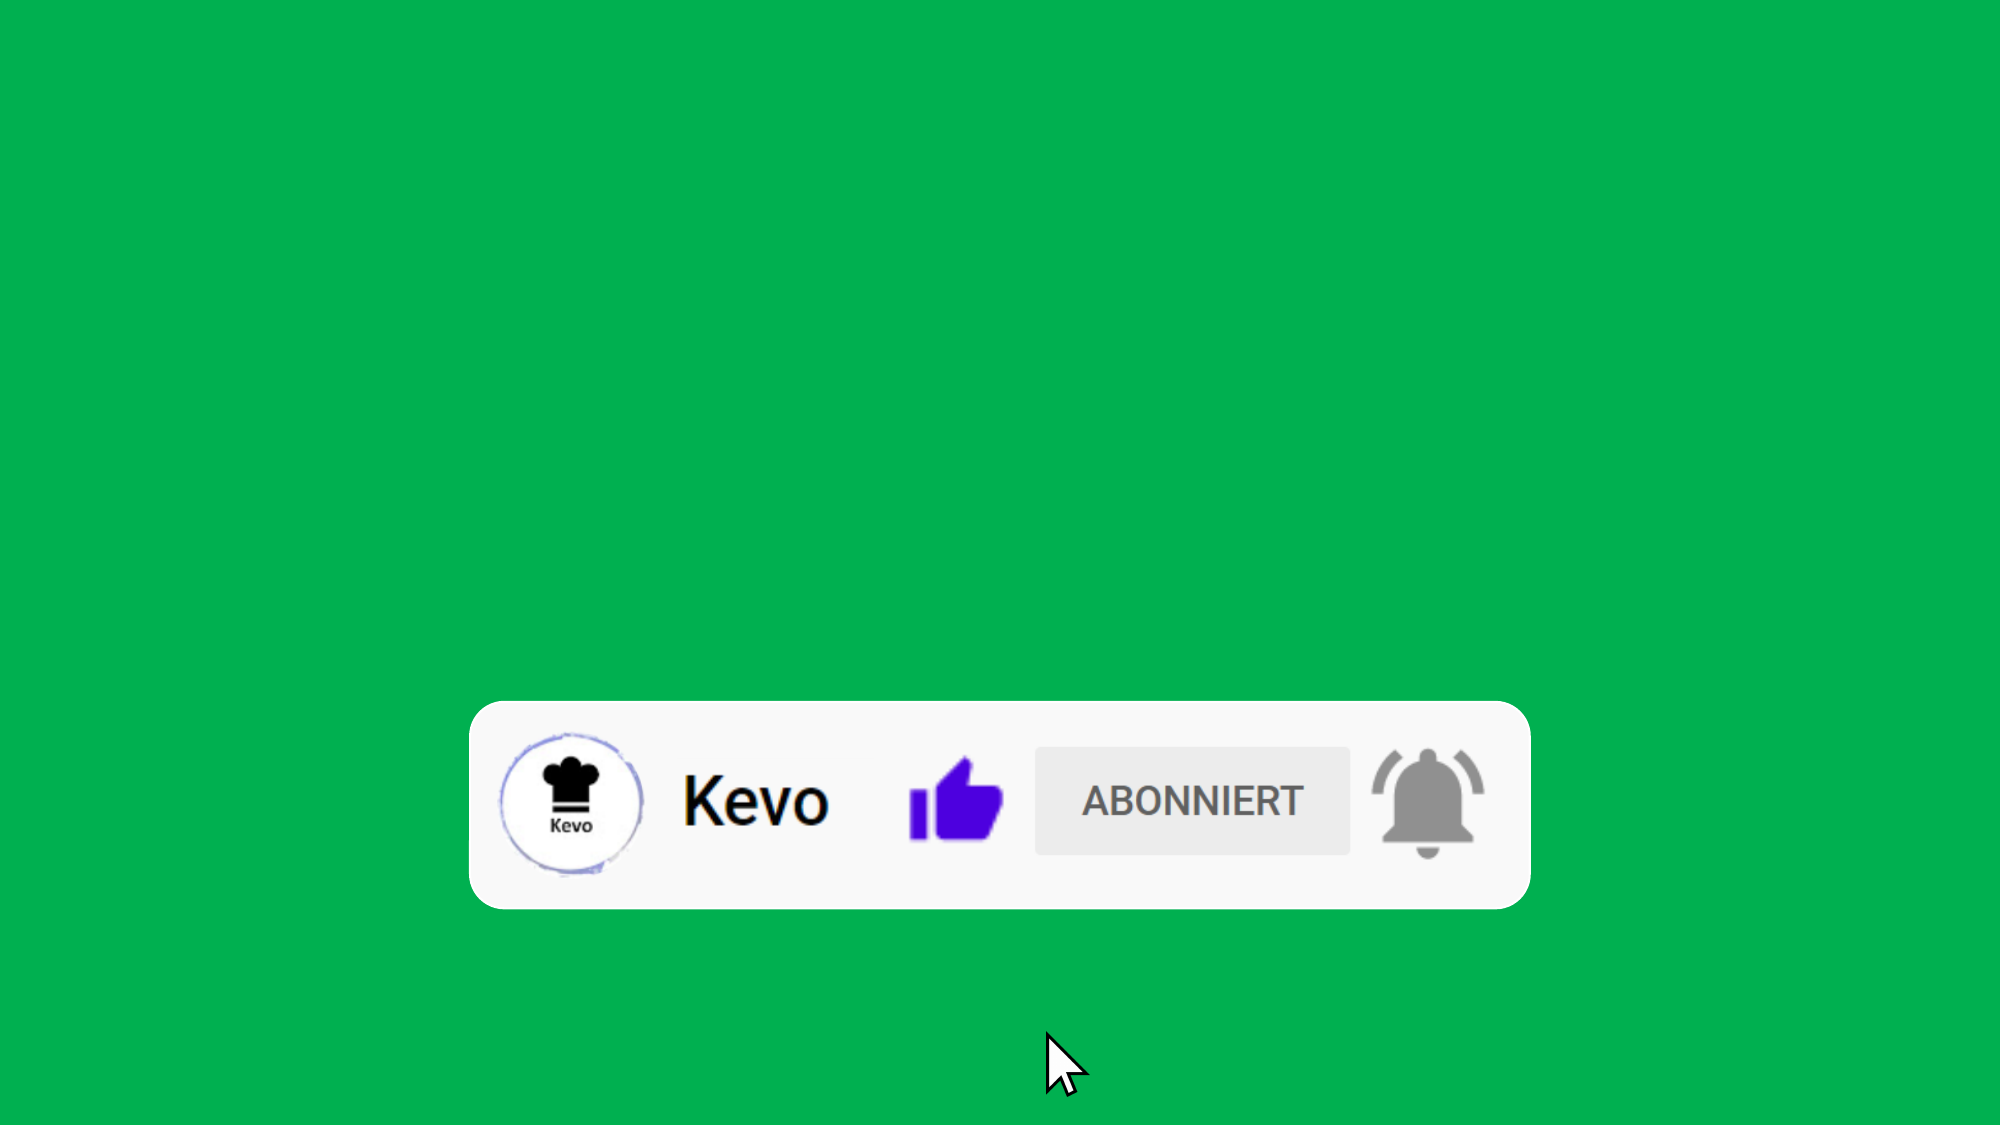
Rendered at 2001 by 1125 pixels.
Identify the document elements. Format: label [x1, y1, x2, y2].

picture [1046, 1031, 1090, 1097]
picture [677, 757, 874, 853]
picture [883, 741, 1028, 869]
picture [1030, 738, 1496, 869]
picture [493, 729, 655, 881]
text_box [468, 700, 1531, 910]
